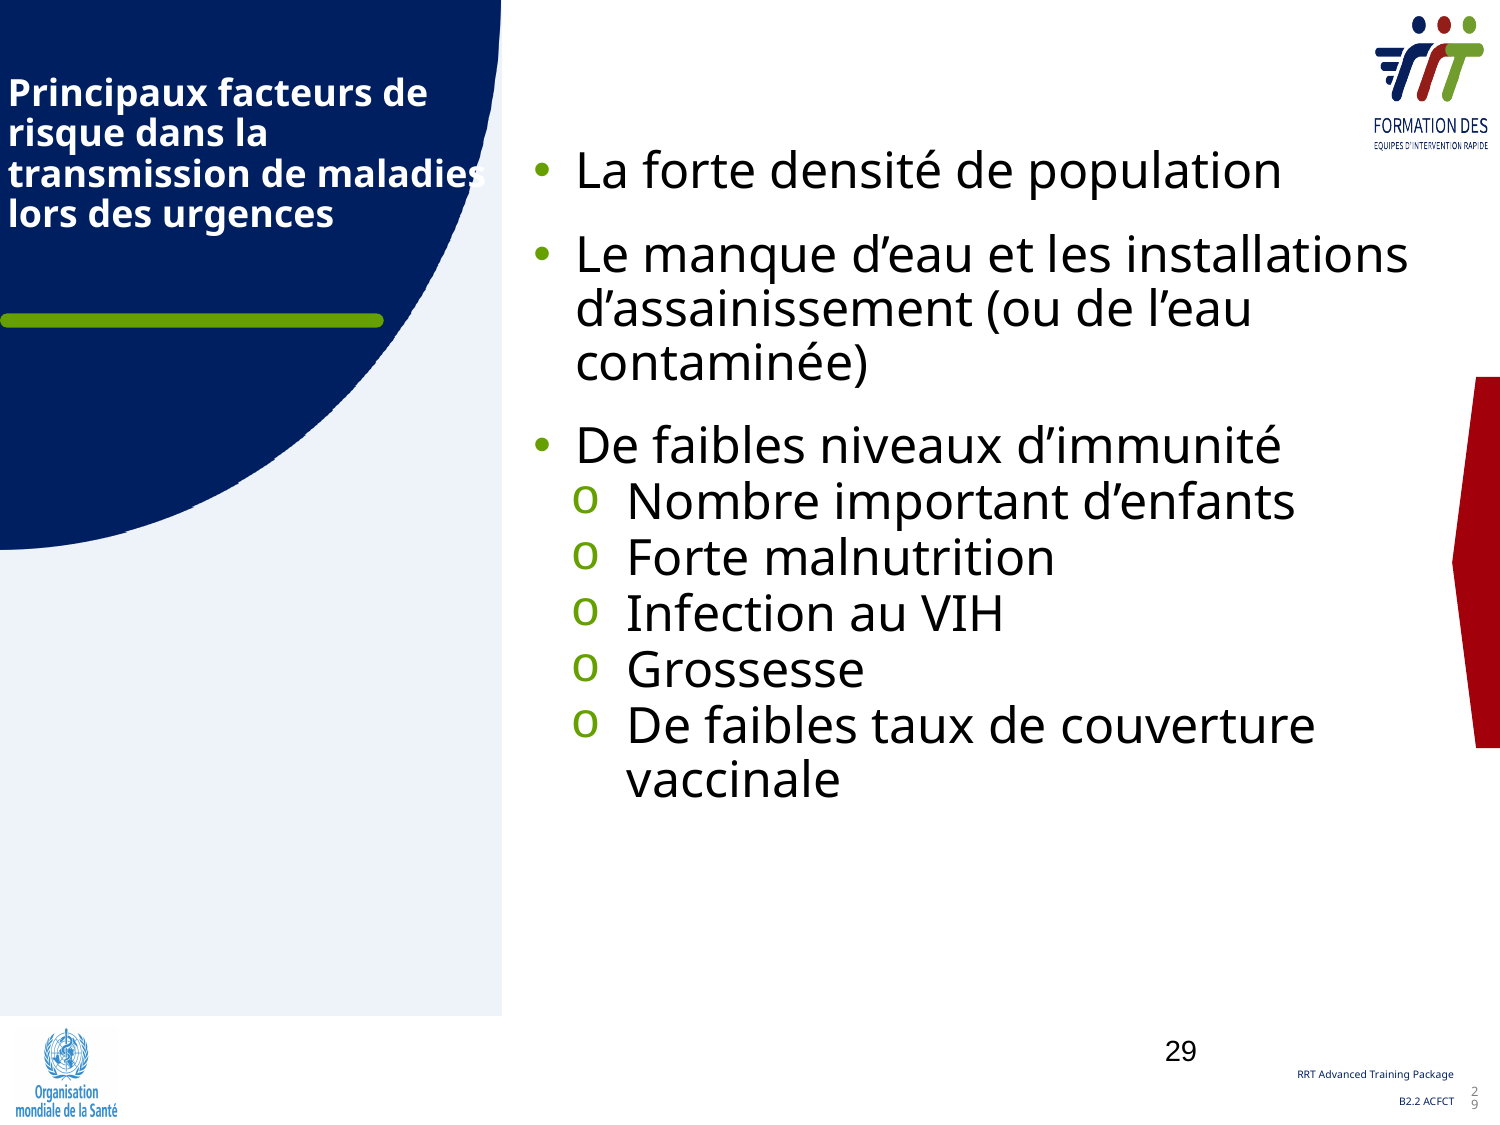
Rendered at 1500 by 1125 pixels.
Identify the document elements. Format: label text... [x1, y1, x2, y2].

picture [1374, 15, 1488, 151]
text_box [0, 313, 384, 328]
picture [0, 0, 502, 1018]
slide_number 29 [1149, 1024, 1500, 1103]
list La forte densité de population Le manque d’eau et les installations d’assainissement (ou de l’eau contaminée) De faibles niveaux d’immunité Nombre important d’enfants Forte malnutrition Infection au VIH Grossesse De faibles taux de couverture vaccinale [525, 137, 1453, 1049]
picture [15, 1027, 118, 1118]
title Principaux facteurs de risque dans la transmission de maladies lors des urgences [0, 0, 500, 314]
